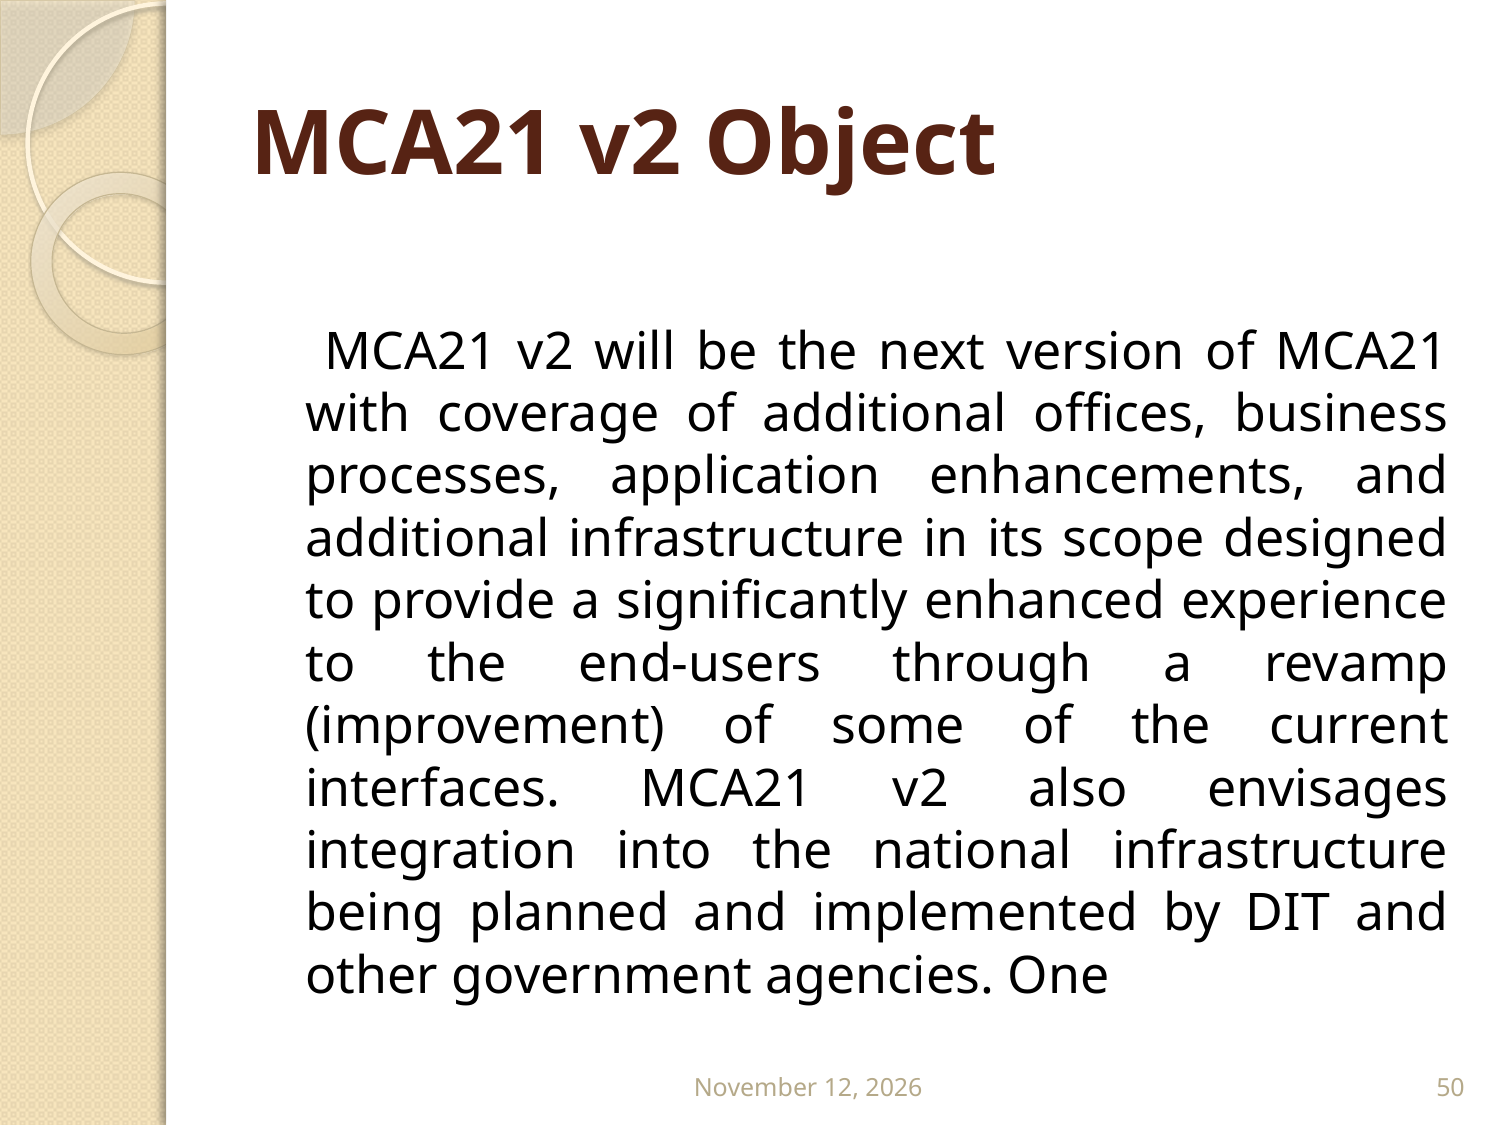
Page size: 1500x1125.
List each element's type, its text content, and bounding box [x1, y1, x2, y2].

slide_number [587, 1034, 938, 1113]
list MCA21 v2 will be the next version of MCA21 with coverage of additional offices, business processes, application enhancements, and additional infrastructure in its scope designed to provide a significantly enhanced experience to the end-users through a revamp (improvement) of some of the current interfaces. MCA21 v2 also envisages integration into the national infrastructure being planned and implemented by DIT and other government agencies. One [235, 237, 1466, 1025]
title MCA21 v2 Object [235, 45, 1466, 233]
slide_number 50 [1413, 1034, 1488, 1113]
